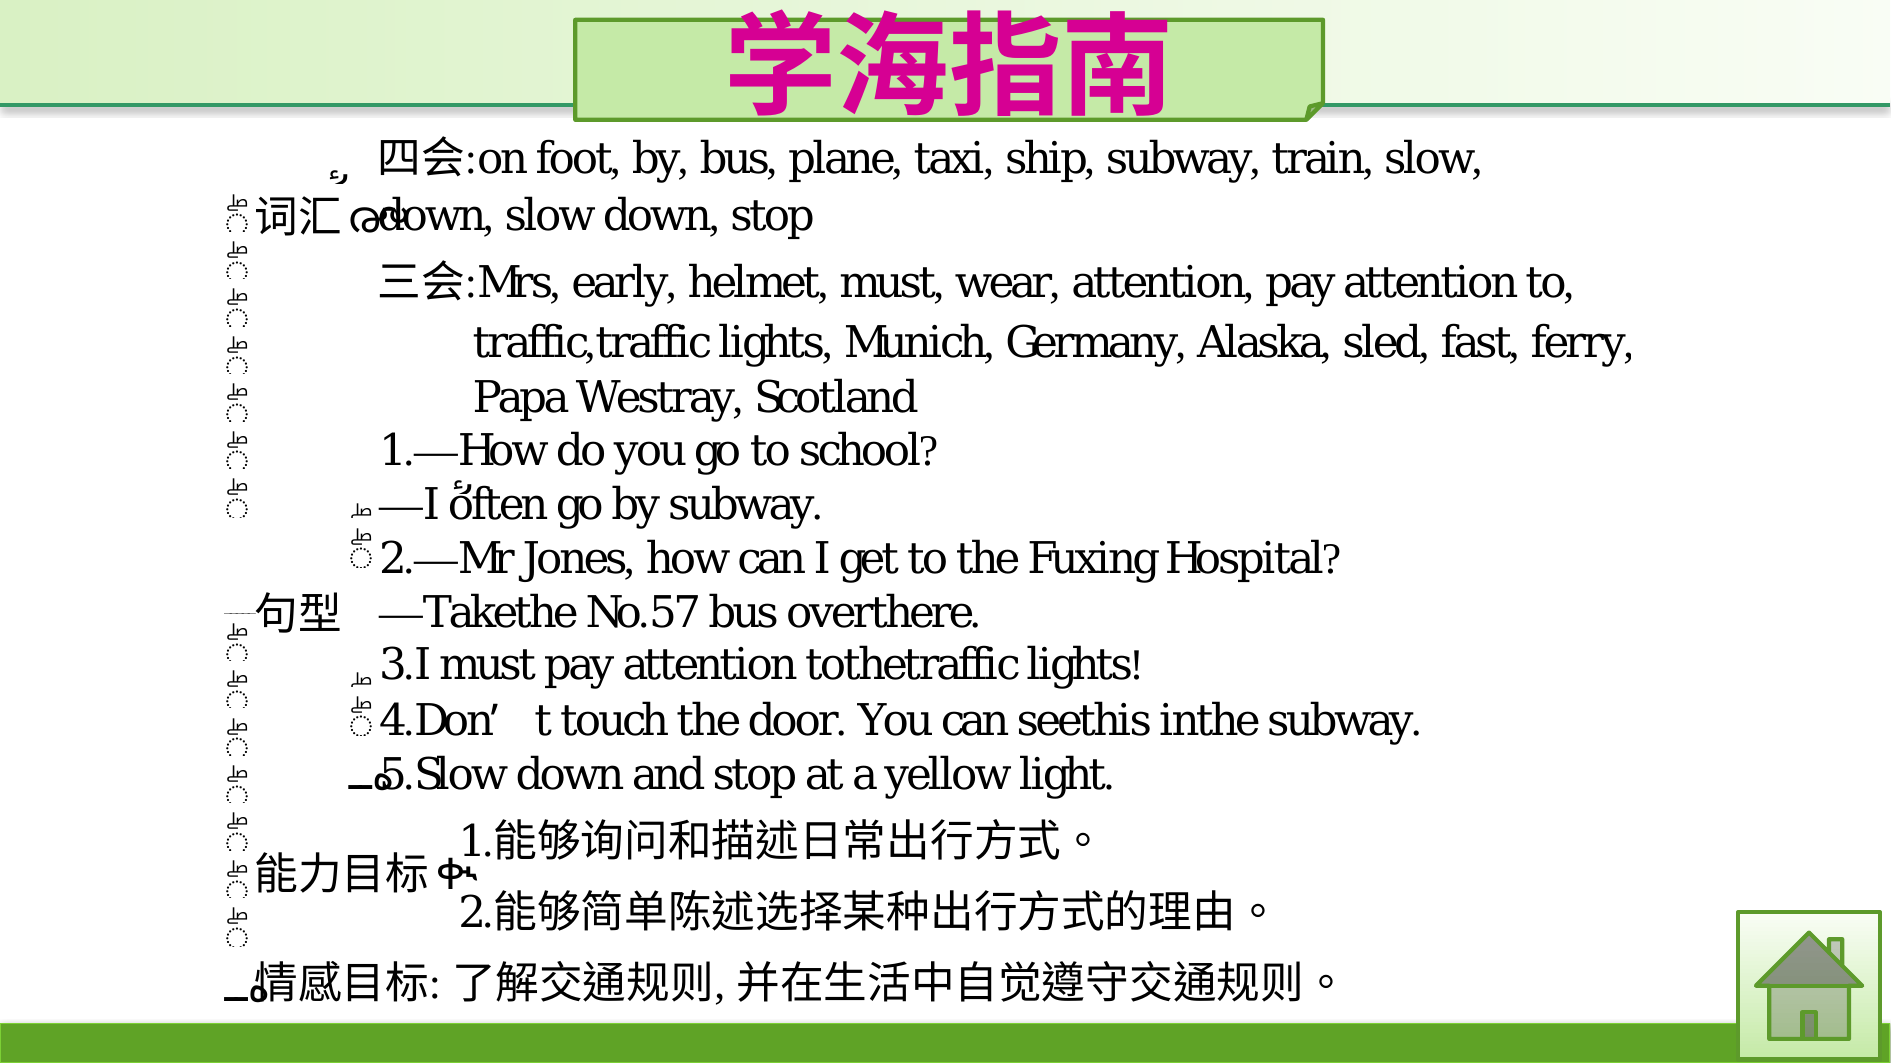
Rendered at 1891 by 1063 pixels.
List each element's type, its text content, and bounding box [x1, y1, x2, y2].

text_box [224, 119, 1631, 1011]
text_box 学海指南 [573, 17, 1326, 118]
